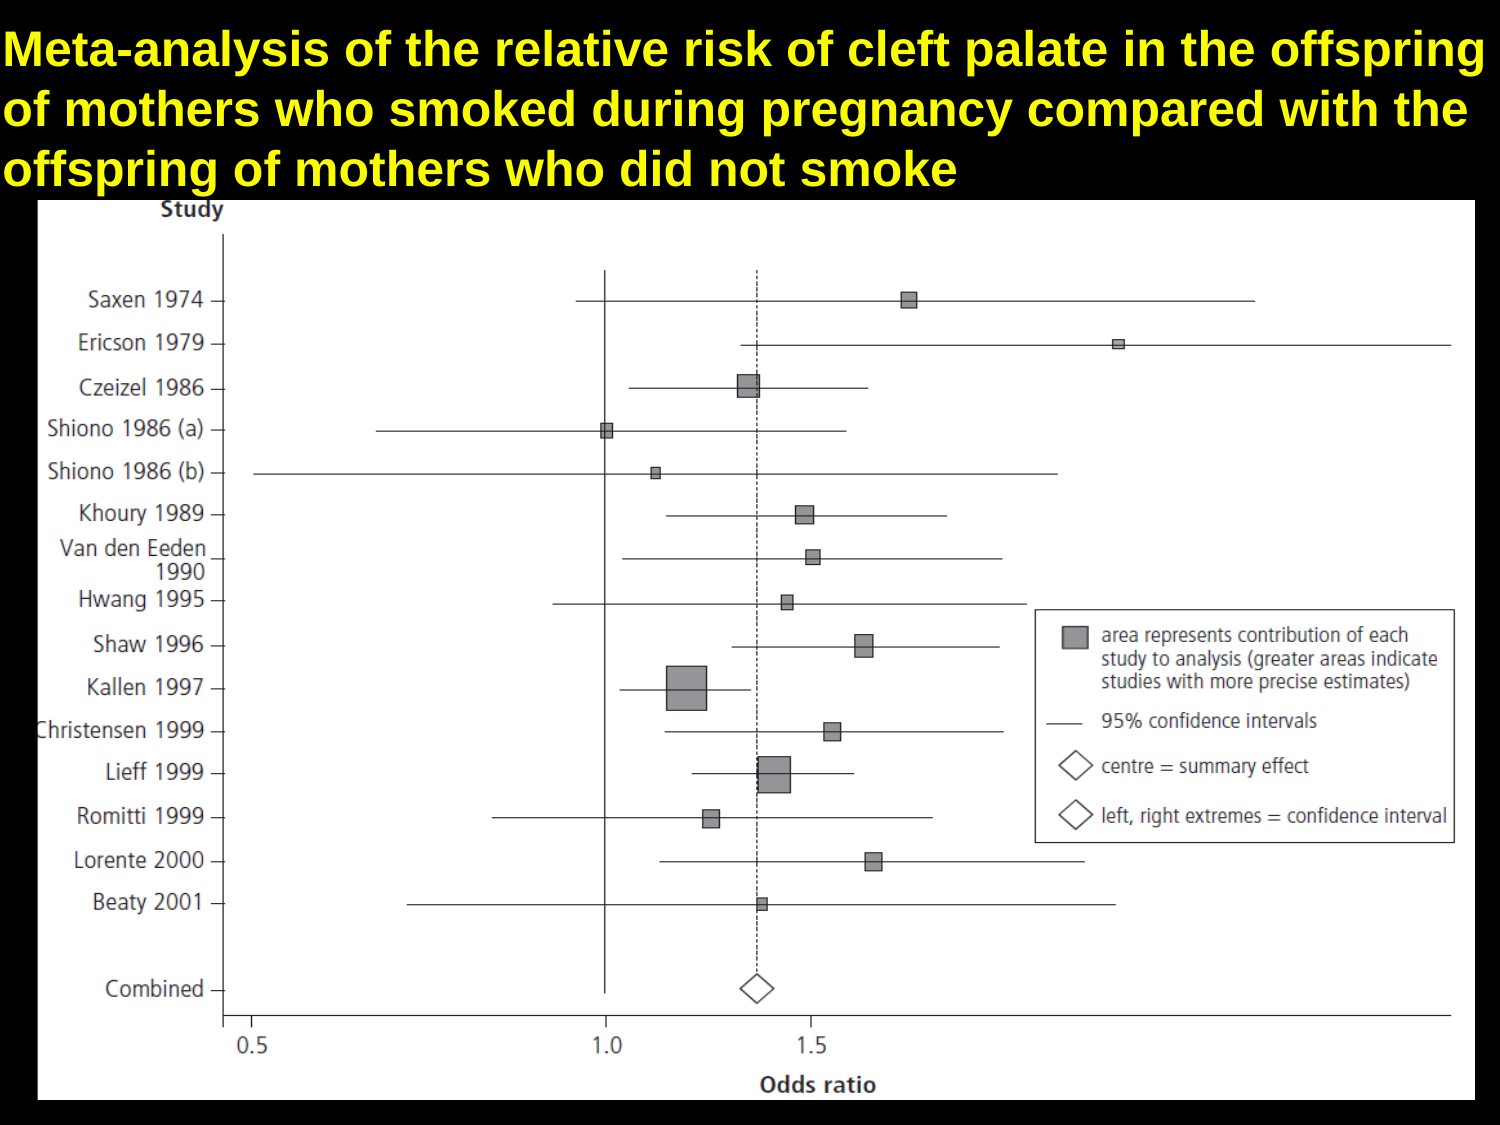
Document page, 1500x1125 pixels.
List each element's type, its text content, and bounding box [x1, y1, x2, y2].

picture [37, 199, 1476, 1101]
title Meta-analysis of the relative risk of cleft palate in the offspring of mothers who smoked during pregnancy compared with the offspring of mothers who did not smoke [0, 12, 1500, 201]
